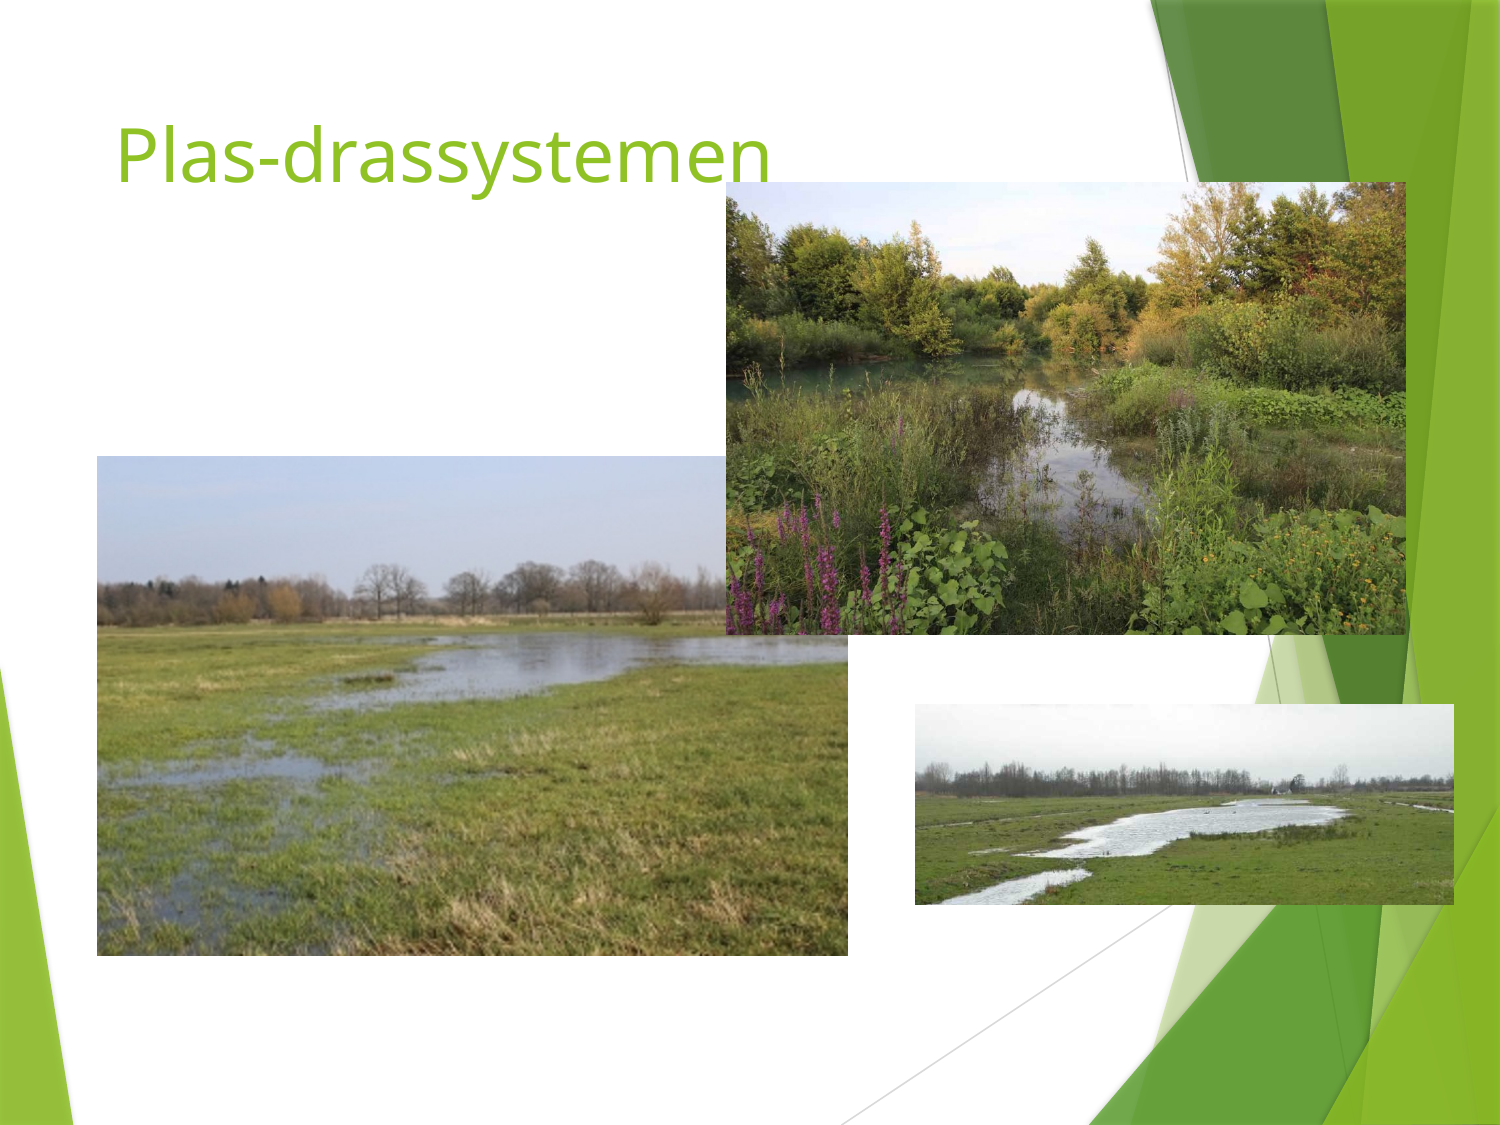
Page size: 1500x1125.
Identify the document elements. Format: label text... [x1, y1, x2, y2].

title Plas-drassystemen [99, 99, 1142, 317]
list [96, 455, 849, 957]
picture [914, 703, 1454, 906]
picture [725, 182, 1406, 635]
